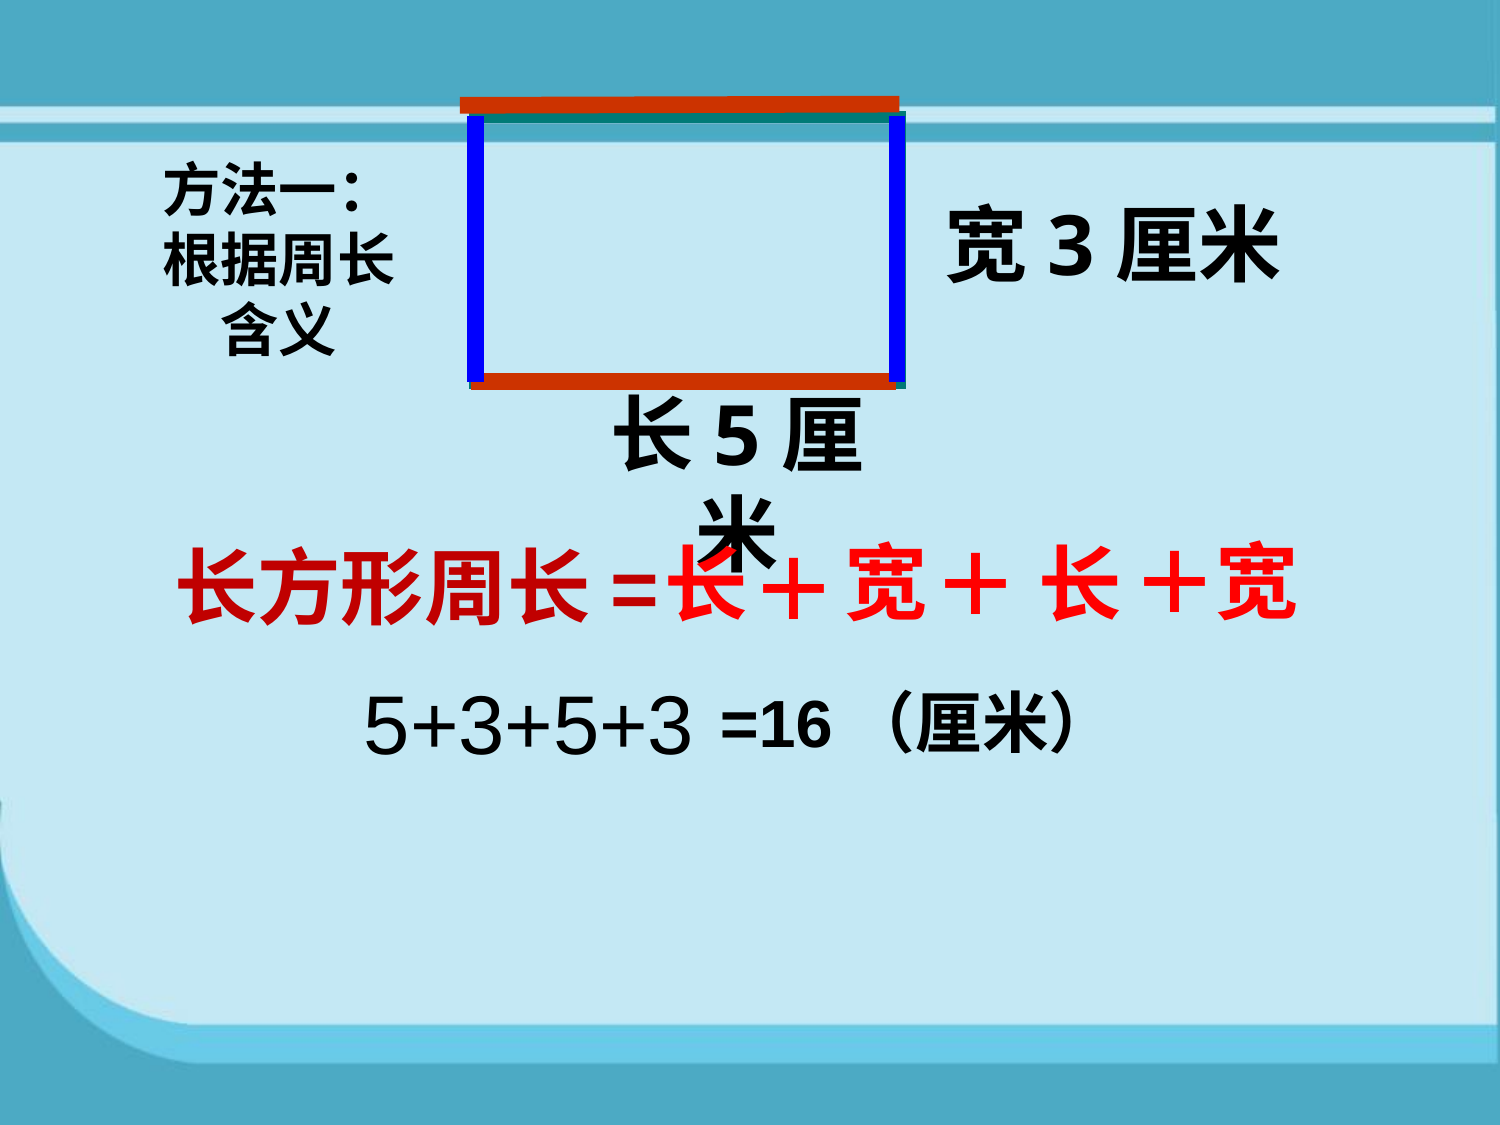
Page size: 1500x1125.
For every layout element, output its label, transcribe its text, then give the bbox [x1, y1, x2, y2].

text_box 宽 [1217, 521, 1314, 637]
text_box 长 [1023, 525, 1123, 640]
text_box 宽3厘米 [912, 184, 1314, 300]
text_box + [1123, 490, 1217, 656]
text_box 方法一：根据周长含义 [129, 145, 429, 371]
text_box 宽 [836, 522, 924, 638]
text_box + [924, 493, 1018, 659]
picture [0, 0, 1500, 1125]
text_box 长5厘米 [575, 374, 892, 381]
text_box 长方形周长= [144, 527, 690, 643]
text_box 长5厘米 [575, 386, 900, 527]
text_box 5+3+5+3 [345, 664, 713, 779]
text_box + [742, 497, 836, 663]
text_box 长 [649, 525, 742, 640]
text_box [484, 117, 889, 373]
text_box =16（厘米） [705, 673, 1131, 769]
